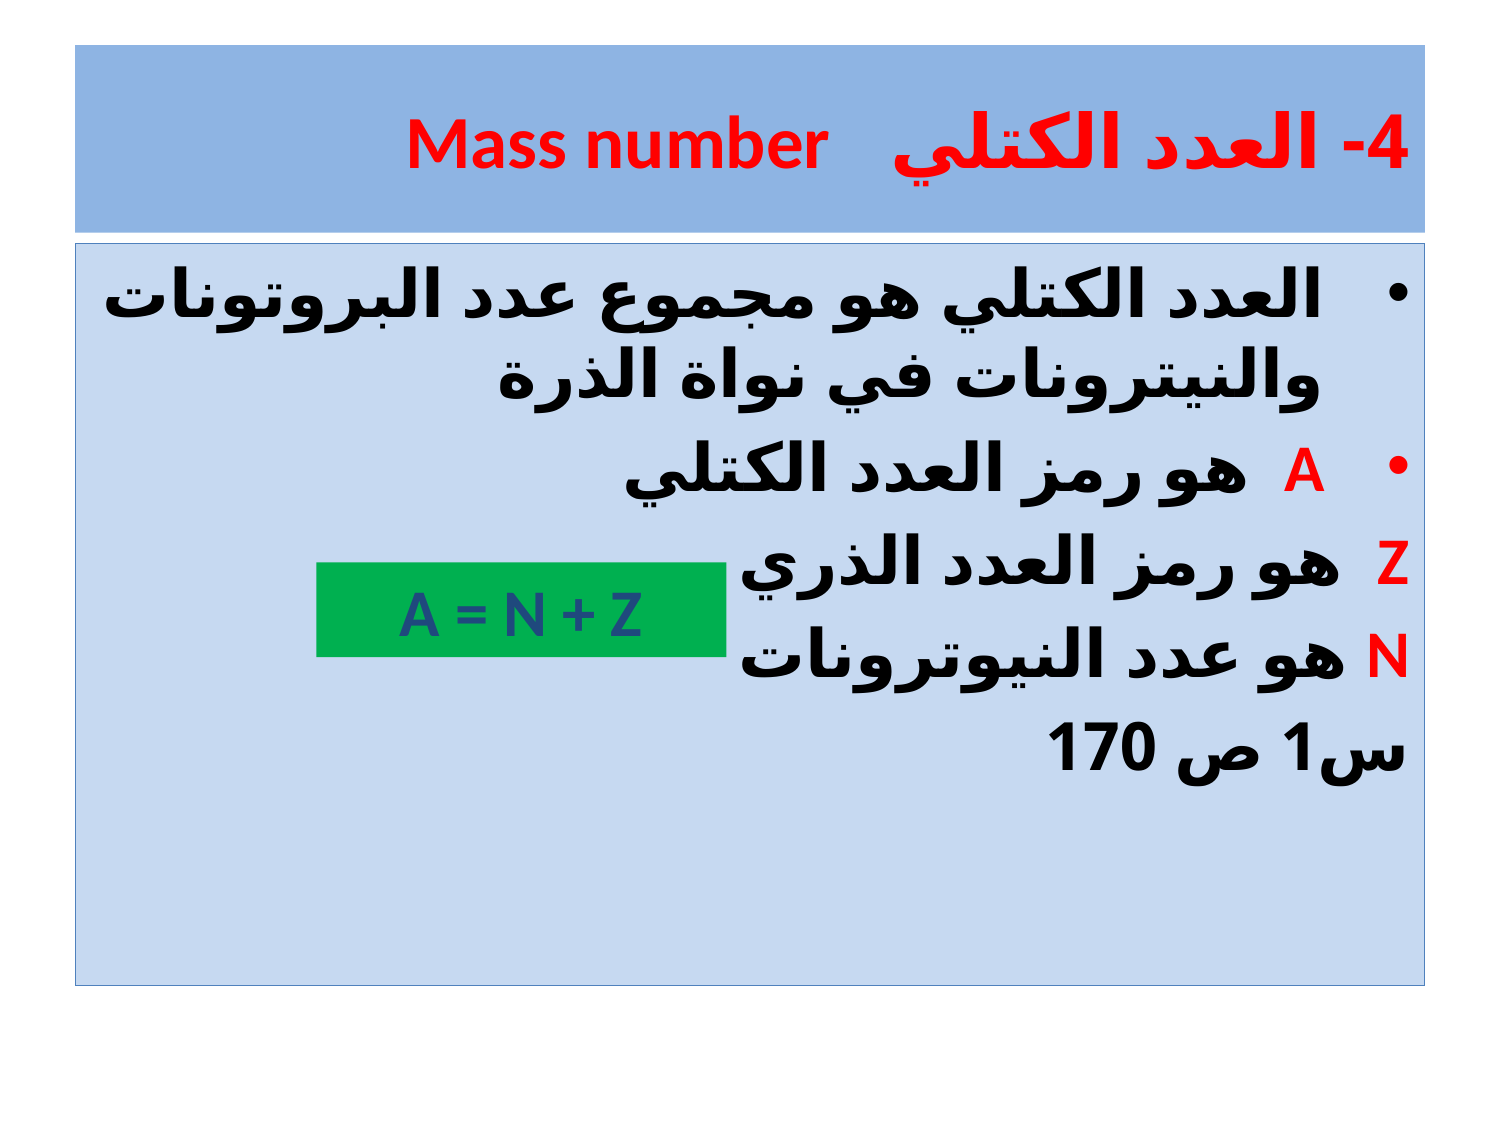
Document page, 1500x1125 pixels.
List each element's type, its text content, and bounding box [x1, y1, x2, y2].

list العدد الكتلي هو مجموع عدد البروتونات والنيترونات في نواة الذرة A هو رمز العدد الكتلي Z هو رمز العدد الذري N هو عدد النيوترونات س1 ص 170 [75, 243, 1425, 986]
title 4- العدد الكتلي Mass number [75, 45, 1425, 233]
text_box A = N + Z [316, 562, 727, 658]
